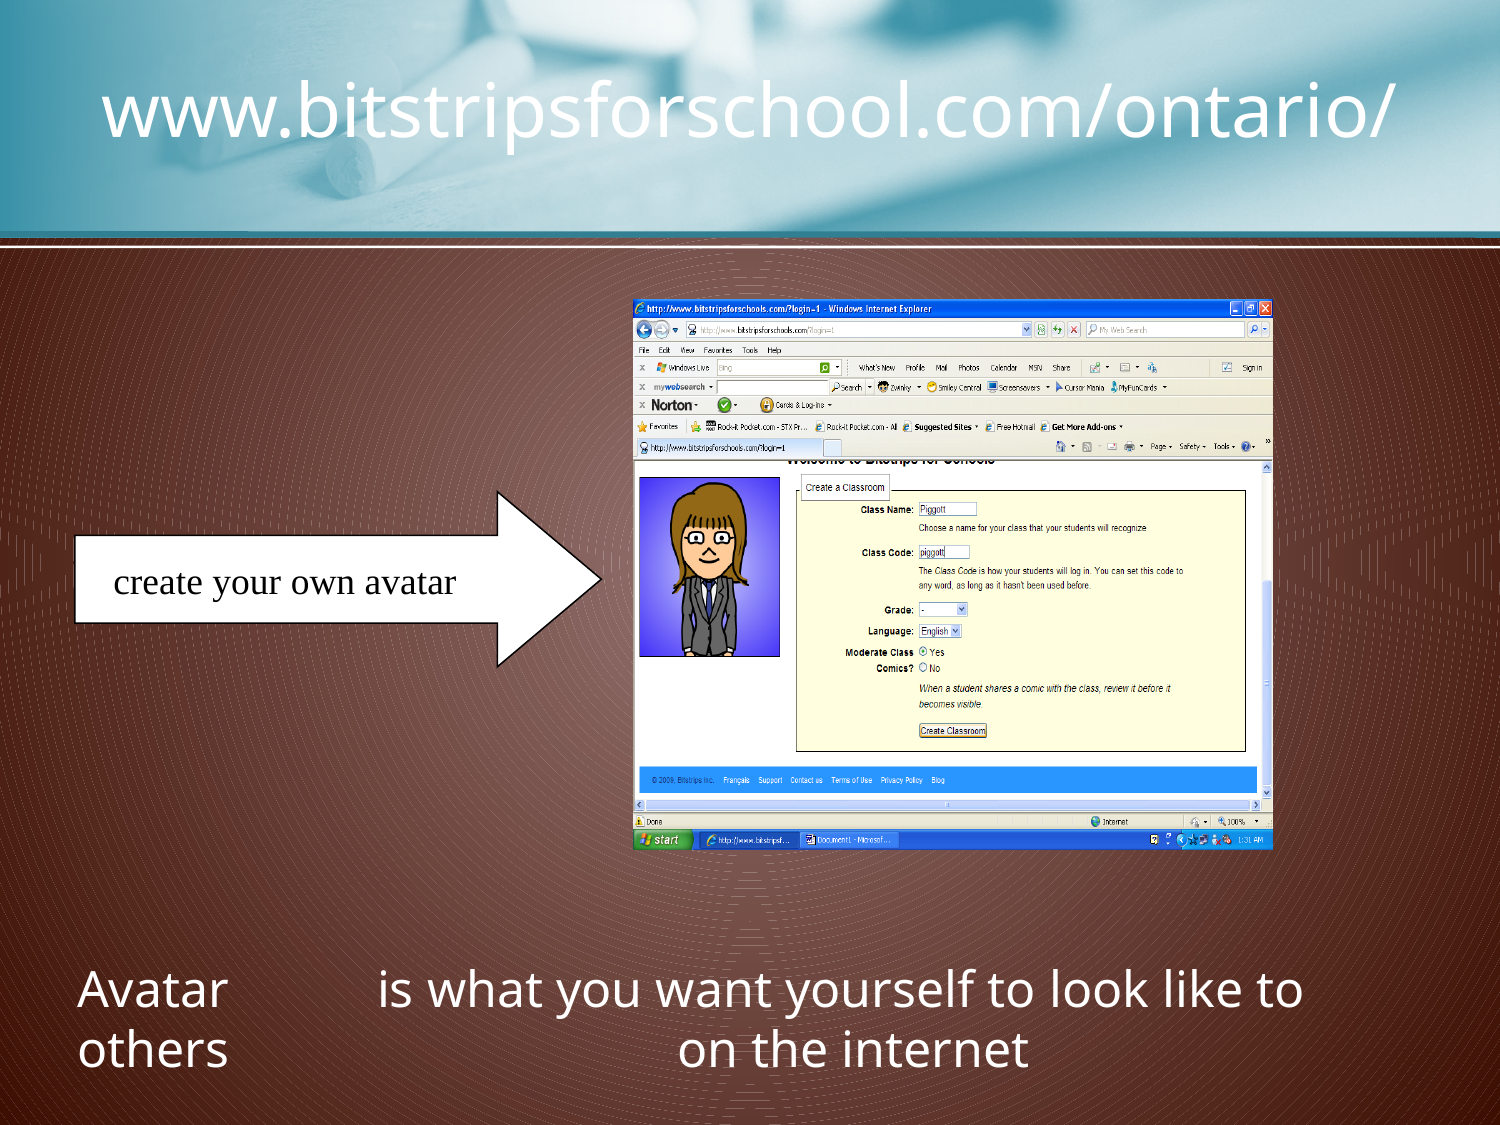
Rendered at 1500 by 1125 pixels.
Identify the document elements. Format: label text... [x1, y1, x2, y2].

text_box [74, 491, 602, 667]
picture [633, 299, 1273, 850]
text_box www.bitstripsforschool.com/ontario/ [0, 50, 1500, 225]
text_box Avatar is what you want yourself to look like to others on the internet [62, 949, 1475, 1085]
